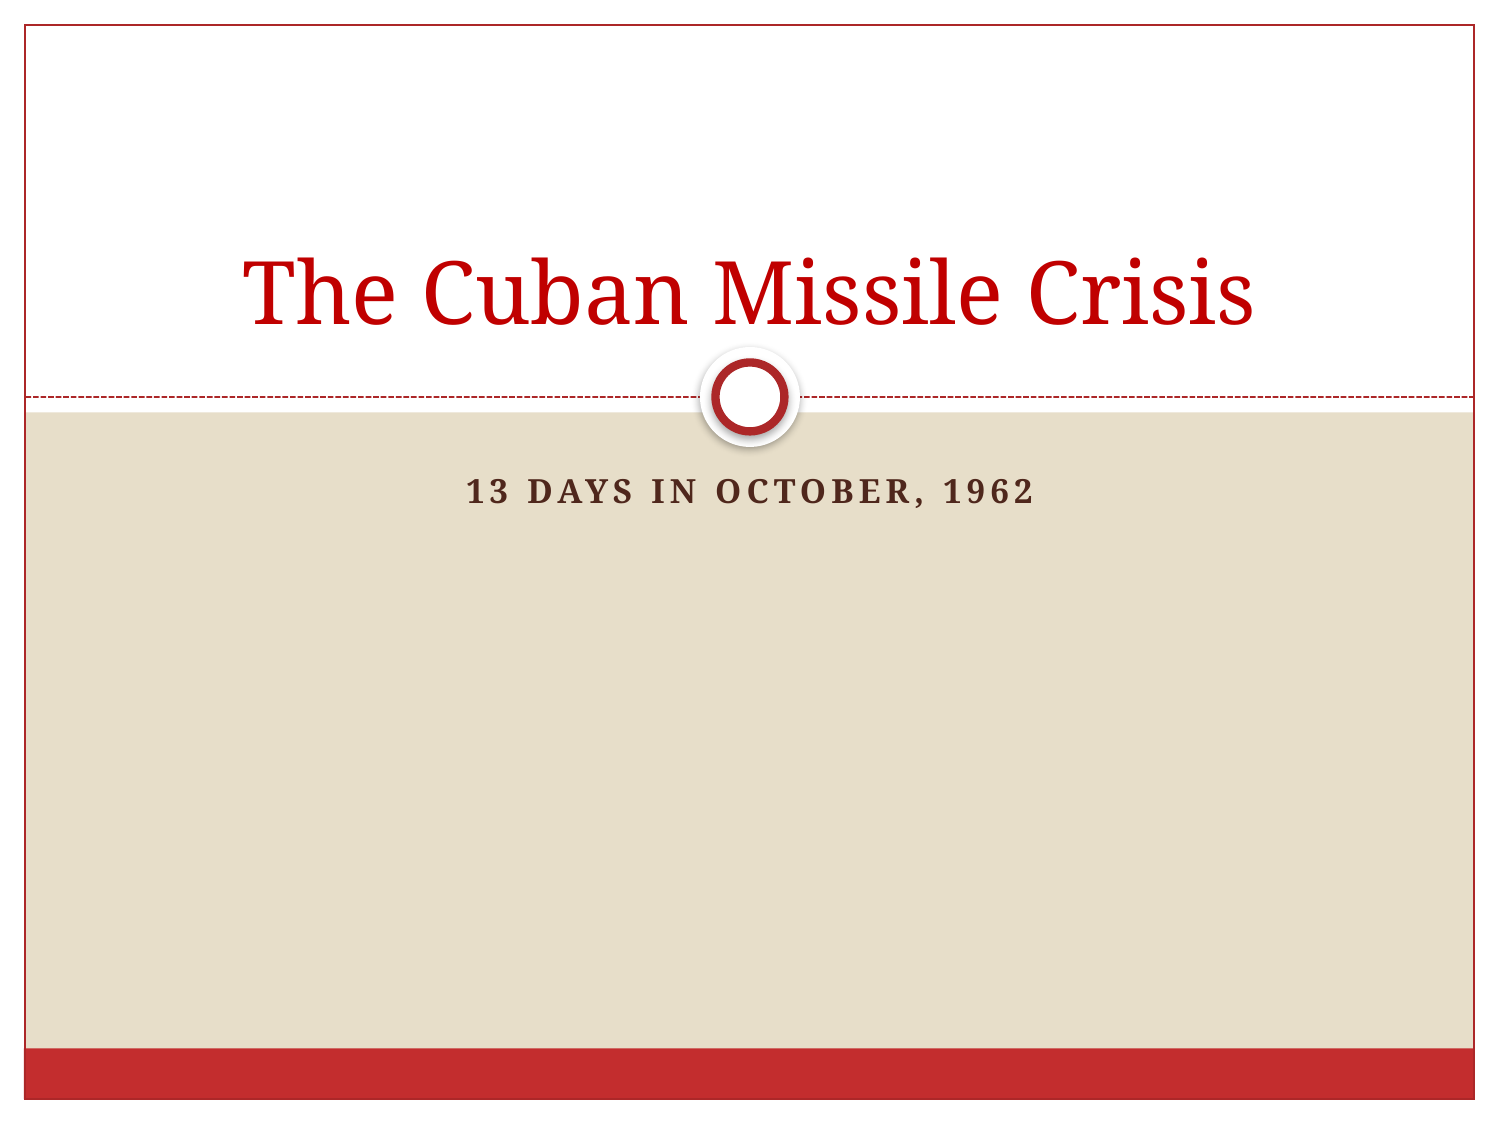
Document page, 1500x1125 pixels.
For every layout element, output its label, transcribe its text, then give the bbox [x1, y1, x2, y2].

subtitle 13 days in October, 1962 [225, 462, 1275, 750]
title The Cuban Missile Crisis [112, 62, 1388, 350]
